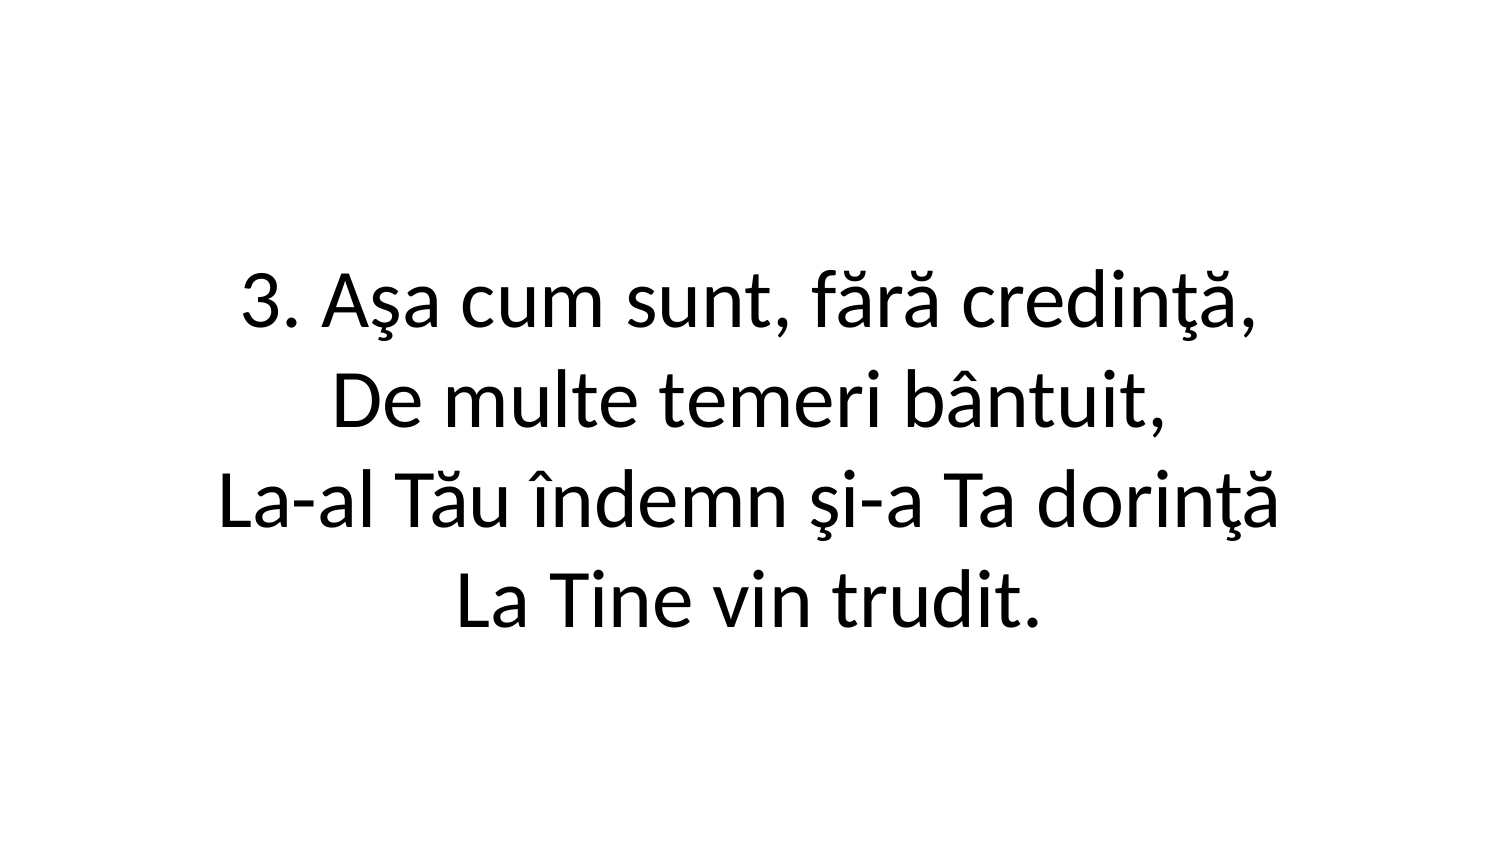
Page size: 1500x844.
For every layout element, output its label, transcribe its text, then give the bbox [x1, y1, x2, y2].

text_box 3. Aşa cum sunt, fără credinţă, De multe temeri bântuit, La-al Tău îndemn şi-a Ta dorinţă La Tine vin trudit. [202, 192, 1298, 652]
